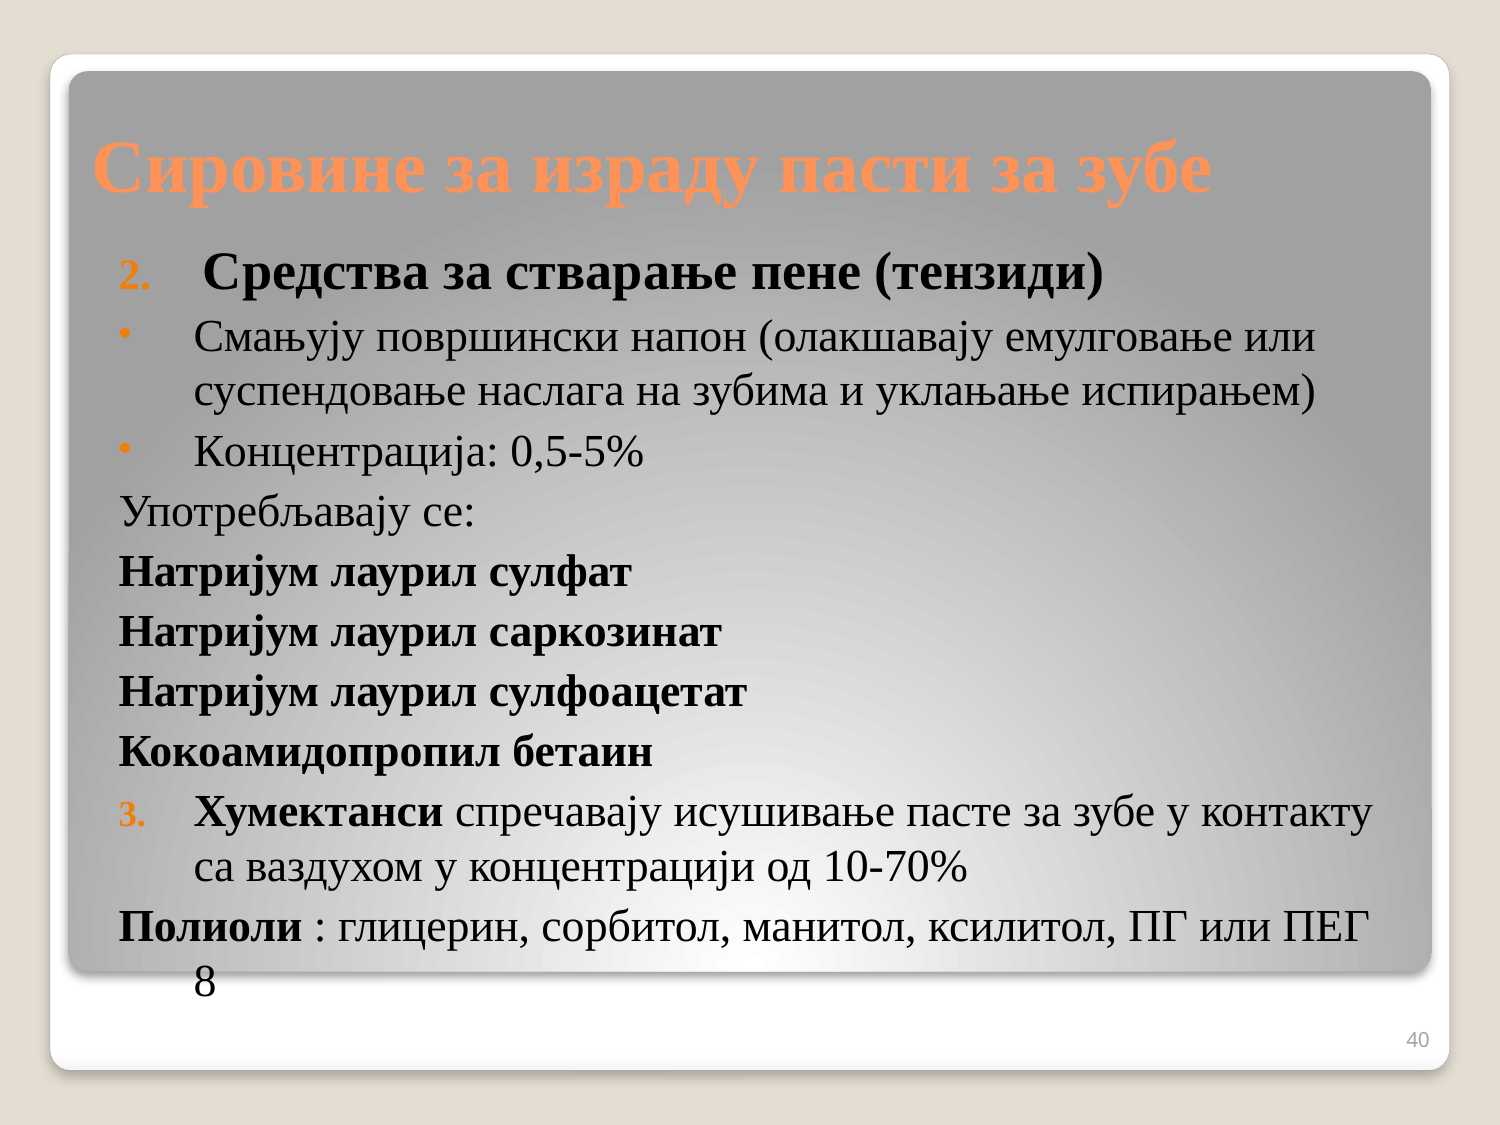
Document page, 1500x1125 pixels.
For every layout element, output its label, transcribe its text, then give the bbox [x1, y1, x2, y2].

list Средства за стварање пене (тензиди) Смањују површински напон (олакшавају емулговање или суспендовање наслага на зубима и уклањање испирањем) Концентрација: 0,5-5% Употребљавају се: Натријум лаурил сулфат Натријум лаурил саркозинат Натријум лаурил сулфоацетат Кокоамидопропил бетаин Хумектанси спречавају исушивање пасте за зубе у контакту са ваздухом у концентрацији од 10-70% Полиоли : глицерин, сорбитол, манитол, ксилитол, ПГ или ПЕГ 8 [88, 219, 1420, 1047]
slide_number 40 [1369, 1002, 1445, 1063]
title Сировине за израду пасти за зубе [76, 42, 1420, 216]
